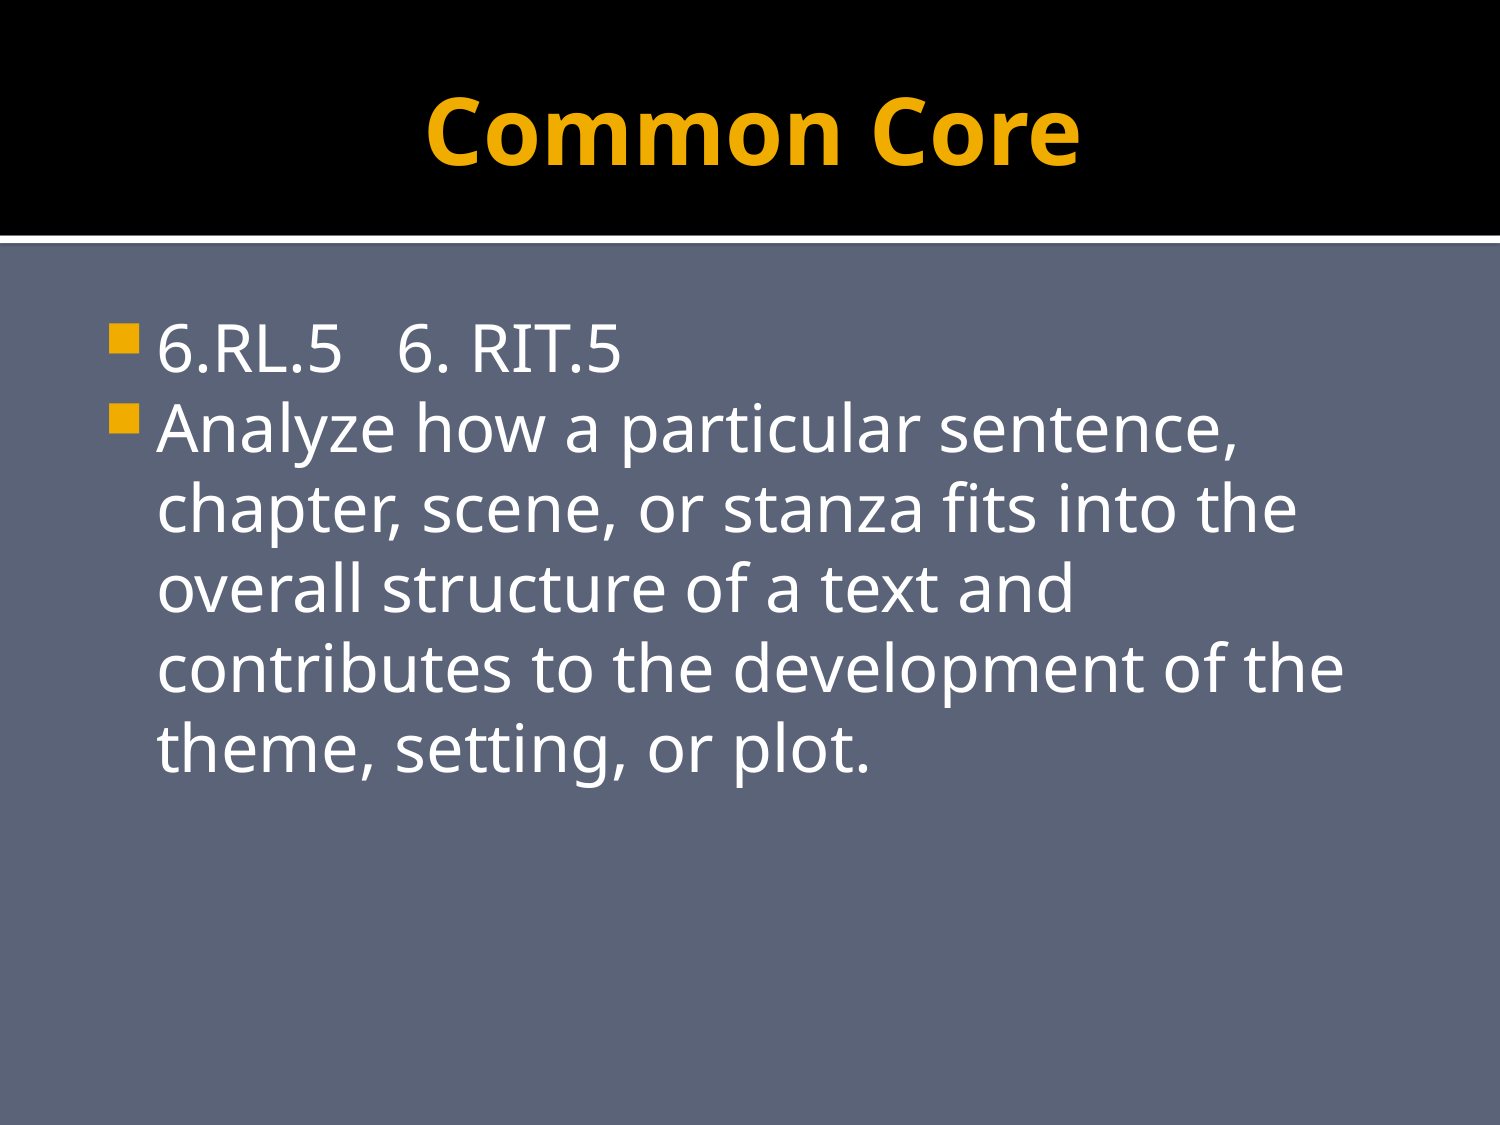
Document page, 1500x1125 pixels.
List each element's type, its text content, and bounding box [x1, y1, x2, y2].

title Common Core [75, 25, 1425, 231]
list 6.RL.5 6. RIT.5 Analyze how a particular sentence, chapter, scene, or stanza fits into the overall structure of a text and contributes to the development of the theme, setting, or plot. [75, 291, 1425, 1050]
